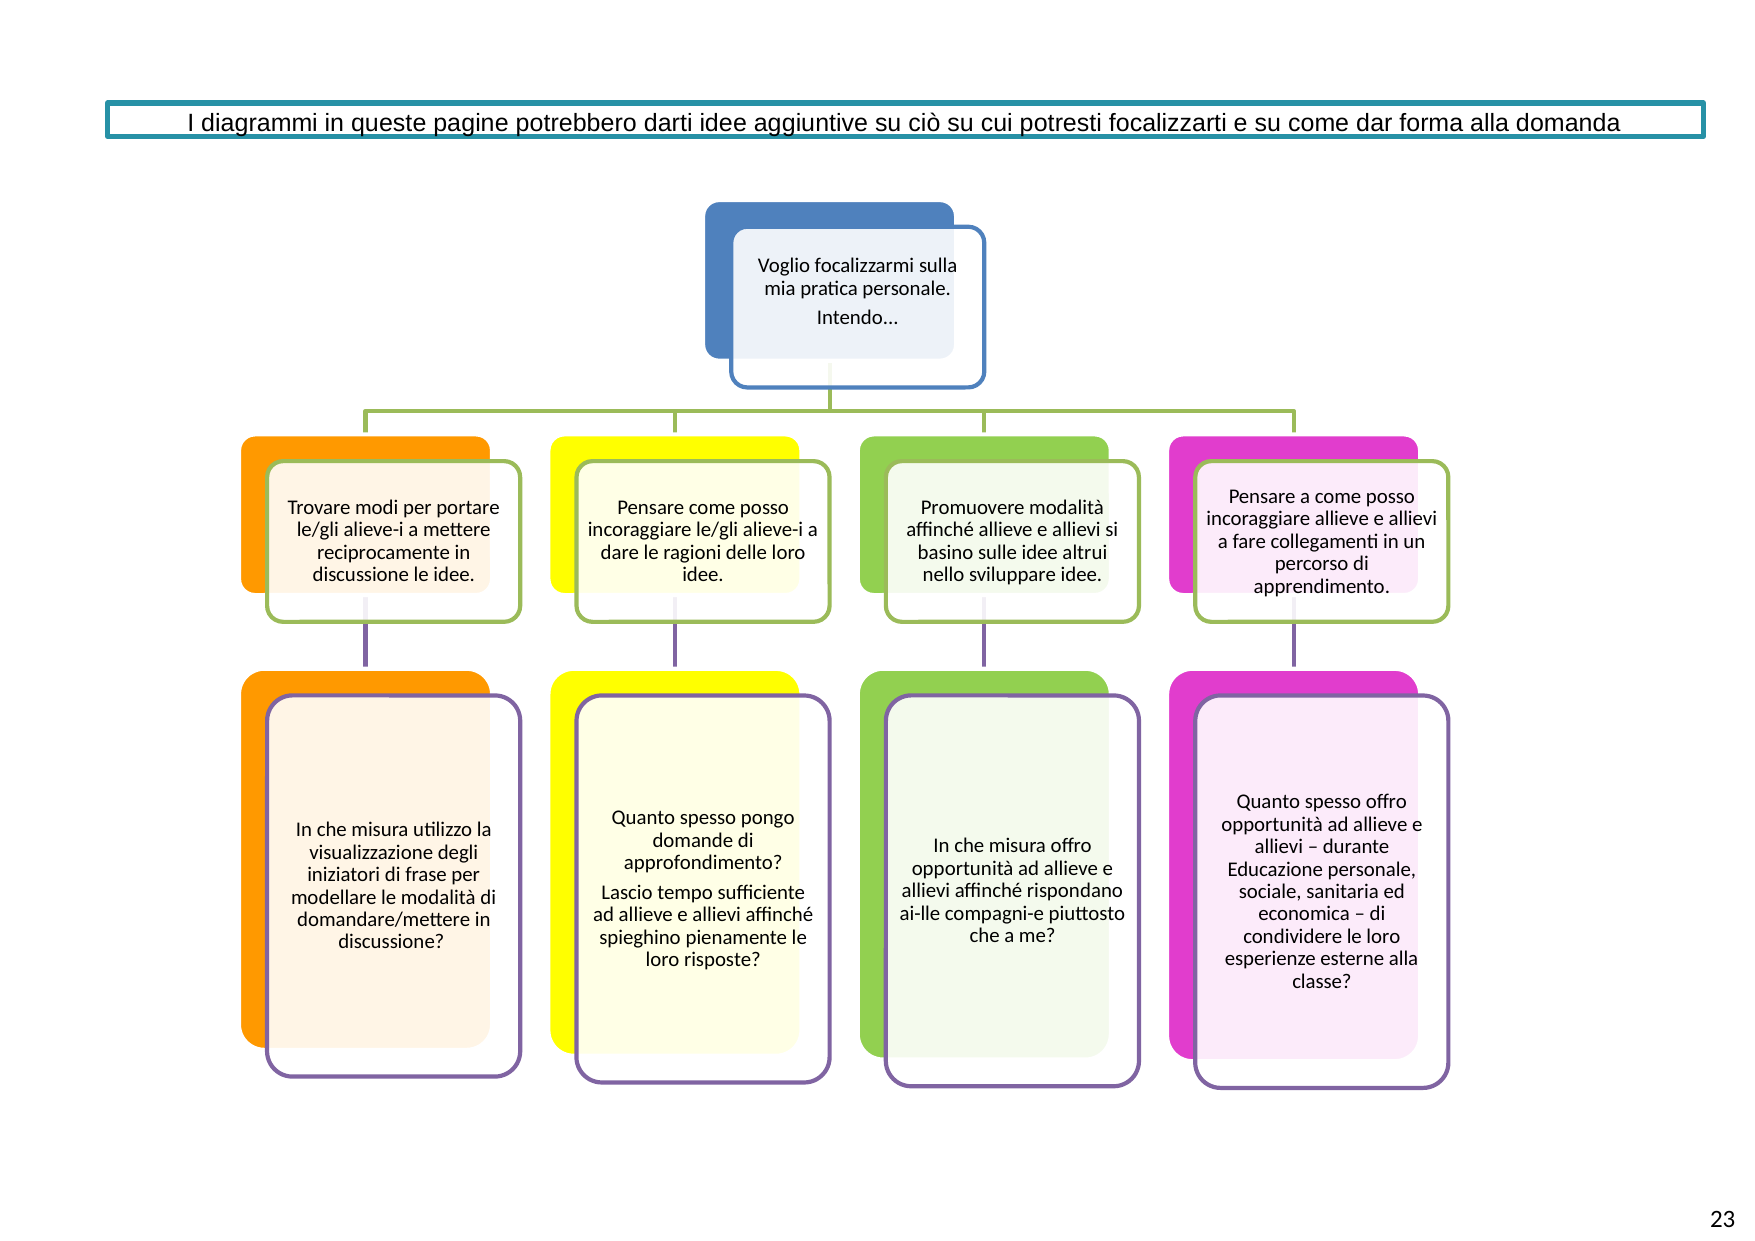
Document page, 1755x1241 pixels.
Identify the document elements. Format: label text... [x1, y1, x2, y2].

text_box 23 [1695, 1195, 1752, 1241]
text_box I diagrammi in queste pagine potrebbero darti idee aggiuntive su ciò su cui potresti focalizzarti e su come dar forma alla domanda [107, 102, 1704, 137]
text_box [238, 199, 1449, 1089]
